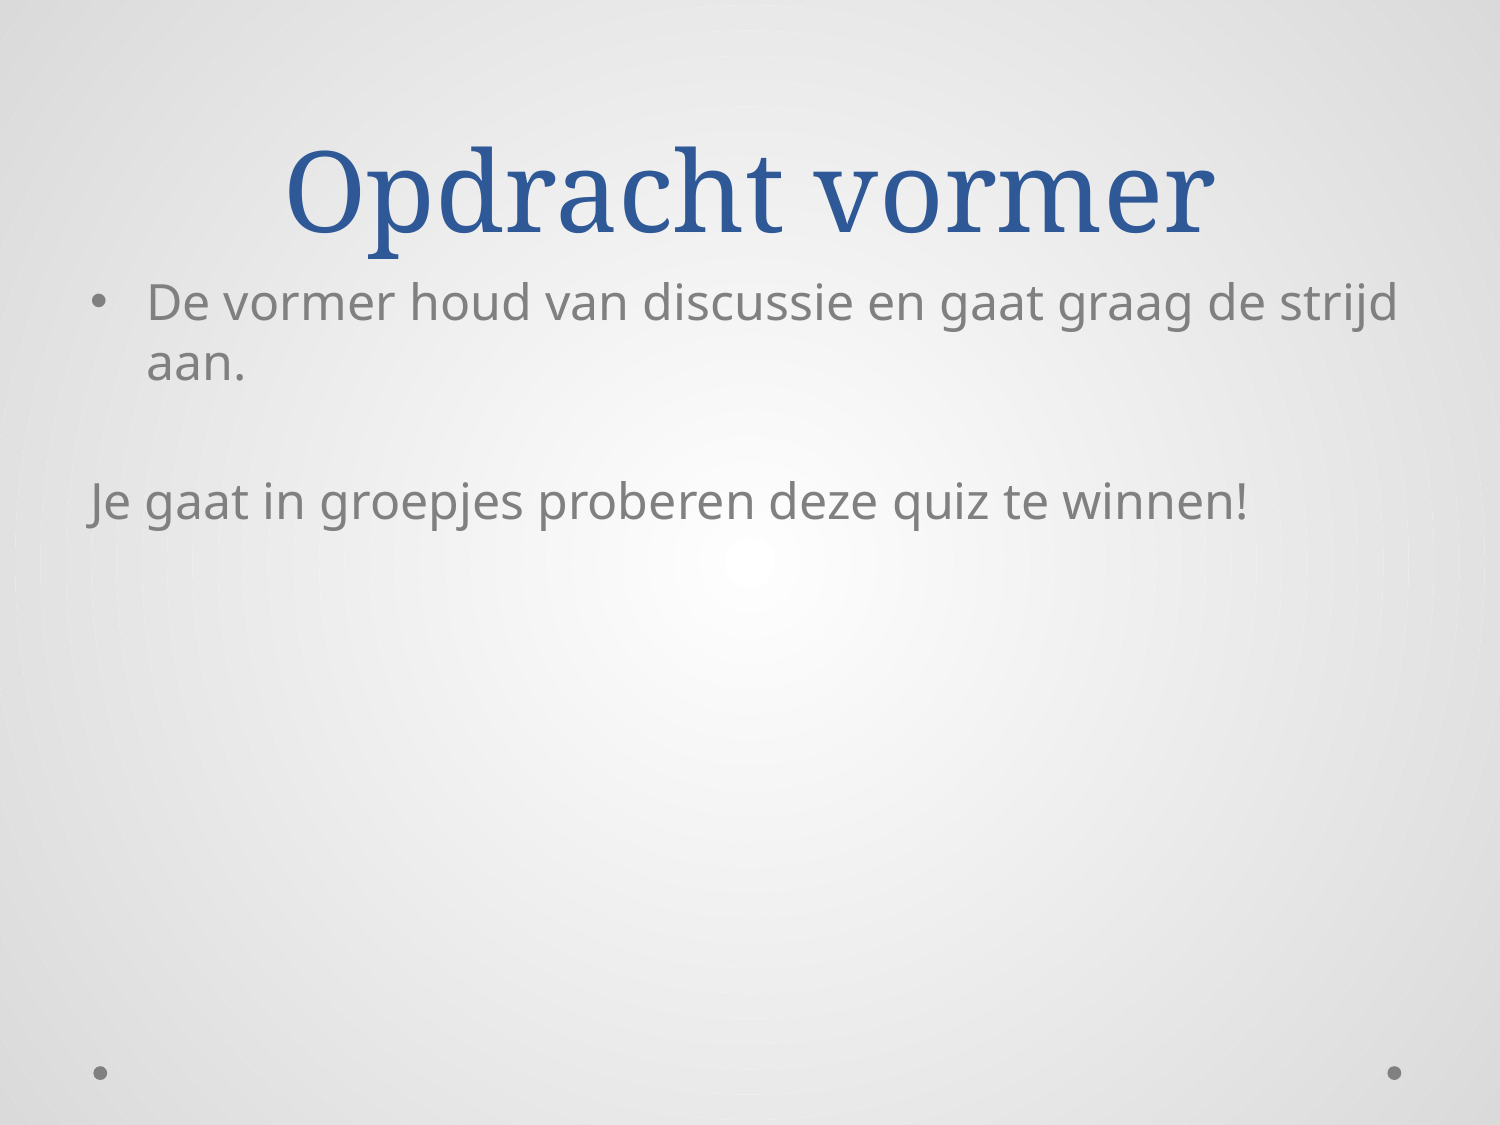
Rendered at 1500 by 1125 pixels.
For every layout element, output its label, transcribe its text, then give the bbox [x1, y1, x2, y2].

list De vormer houd van discussie en gaat graag de strijd aan. Je gaat in groepjes proberen deze quiz te winnen! [75, 262, 1425, 1005]
title Opdracht vormer [75, 0, 1425, 262]
